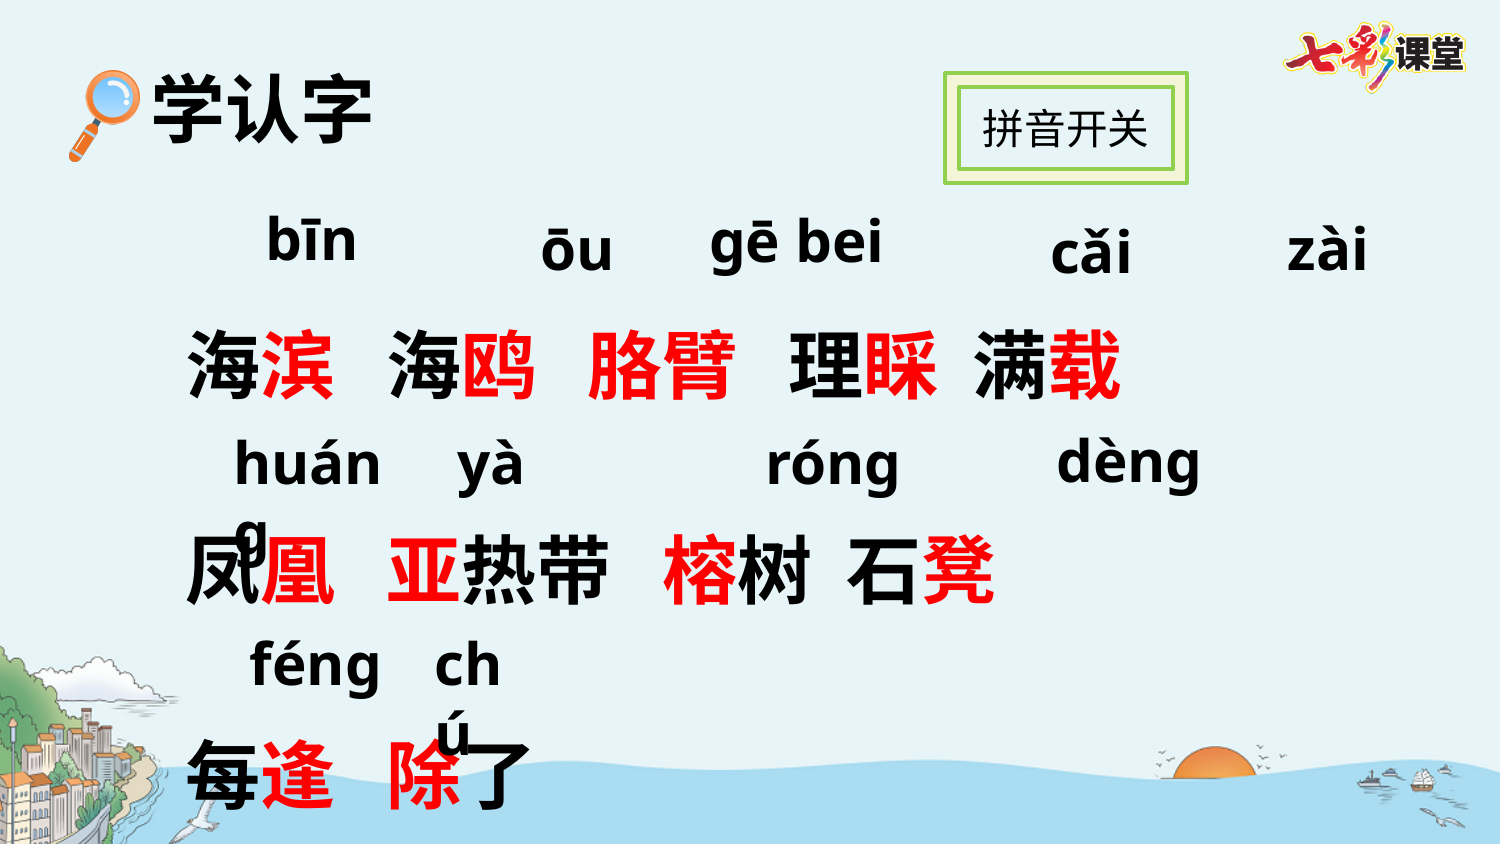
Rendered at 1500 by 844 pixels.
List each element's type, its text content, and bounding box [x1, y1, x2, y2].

text_box yà [442, 418, 573, 504]
text_box zài [1242, 204, 1412, 290]
text_box huáng [218, 418, 426, 574]
text_box róng [750, 418, 951, 504]
text_box 拼音开关 [943, 71, 1189, 185]
text_box dèng [1041, 416, 1243, 502]
text_box ōu [525, 204, 655, 290]
text_box 海滨 海鸥 胳臂 理睬 满载 凤凰 亚热带 榕树 石凳 每逢 除了 [171, 221, 1412, 827]
text_box féng [235, 619, 419, 705]
picture [0, 0, 1500, 844]
text_box chú [419, 619, 549, 775]
text_box gē bei [679, 196, 939, 282]
text_box bīn [250, 194, 475, 280]
text_box 学认字 [135, 55, 506, 161]
text_box cǎi [1035, 208, 1165, 293]
